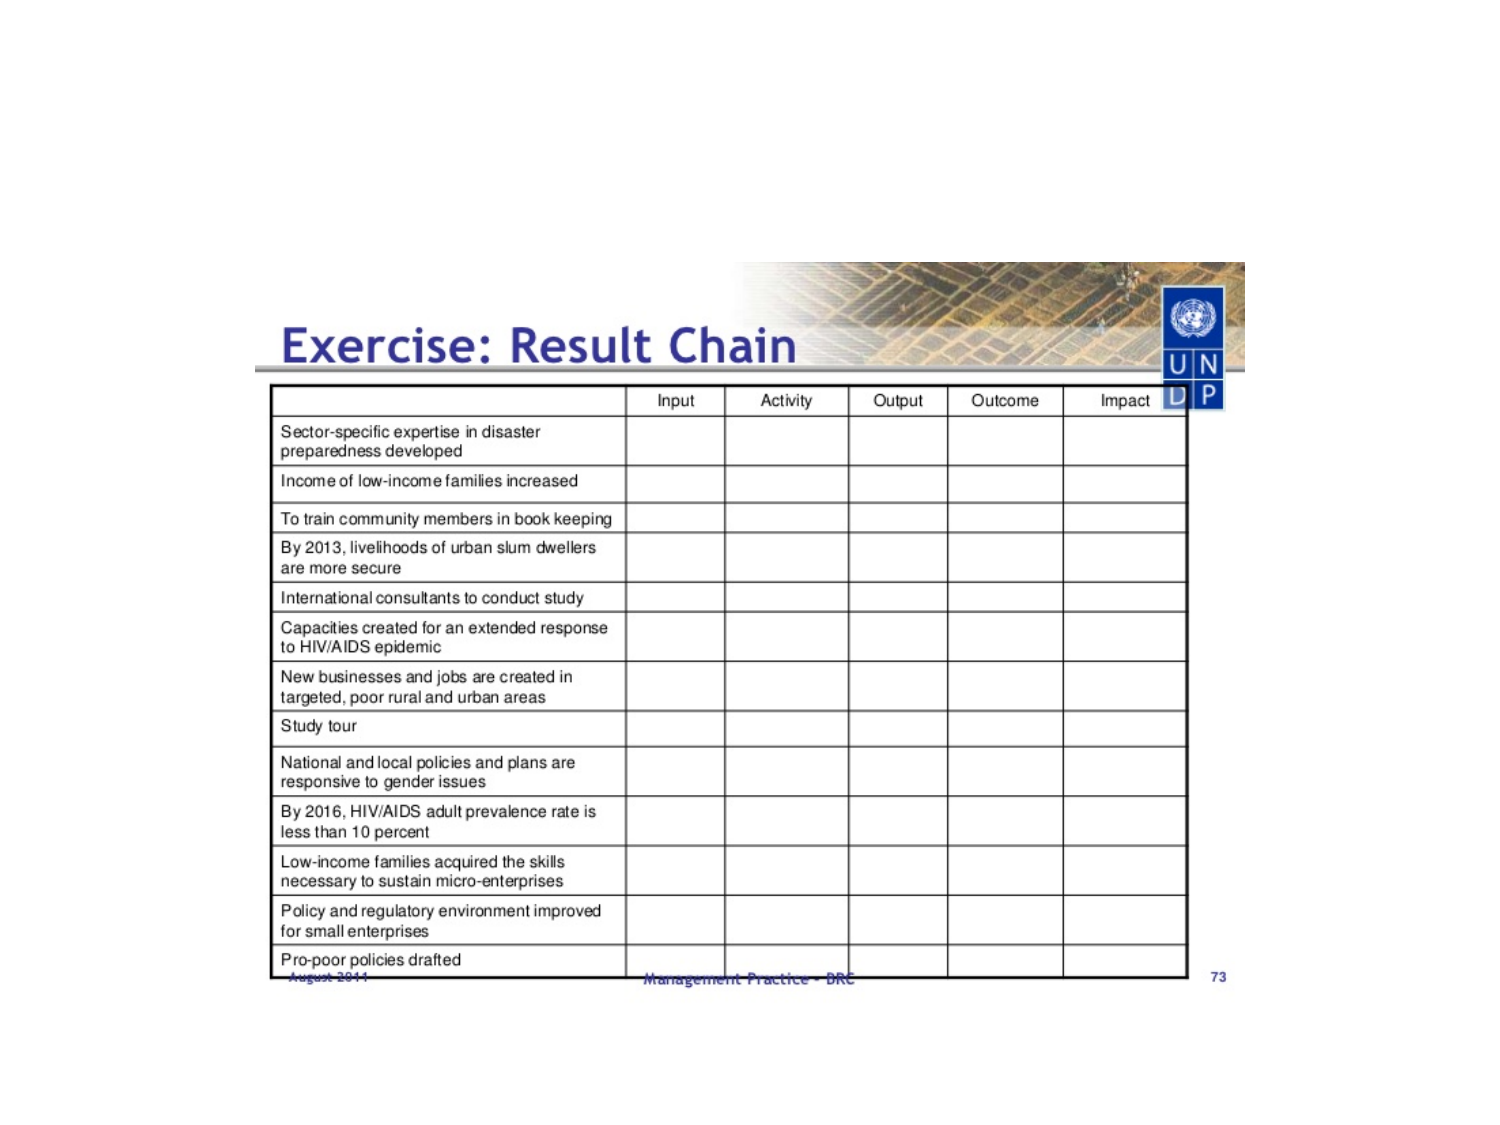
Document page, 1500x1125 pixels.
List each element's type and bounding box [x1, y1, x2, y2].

list [254, 262, 1246, 1006]
